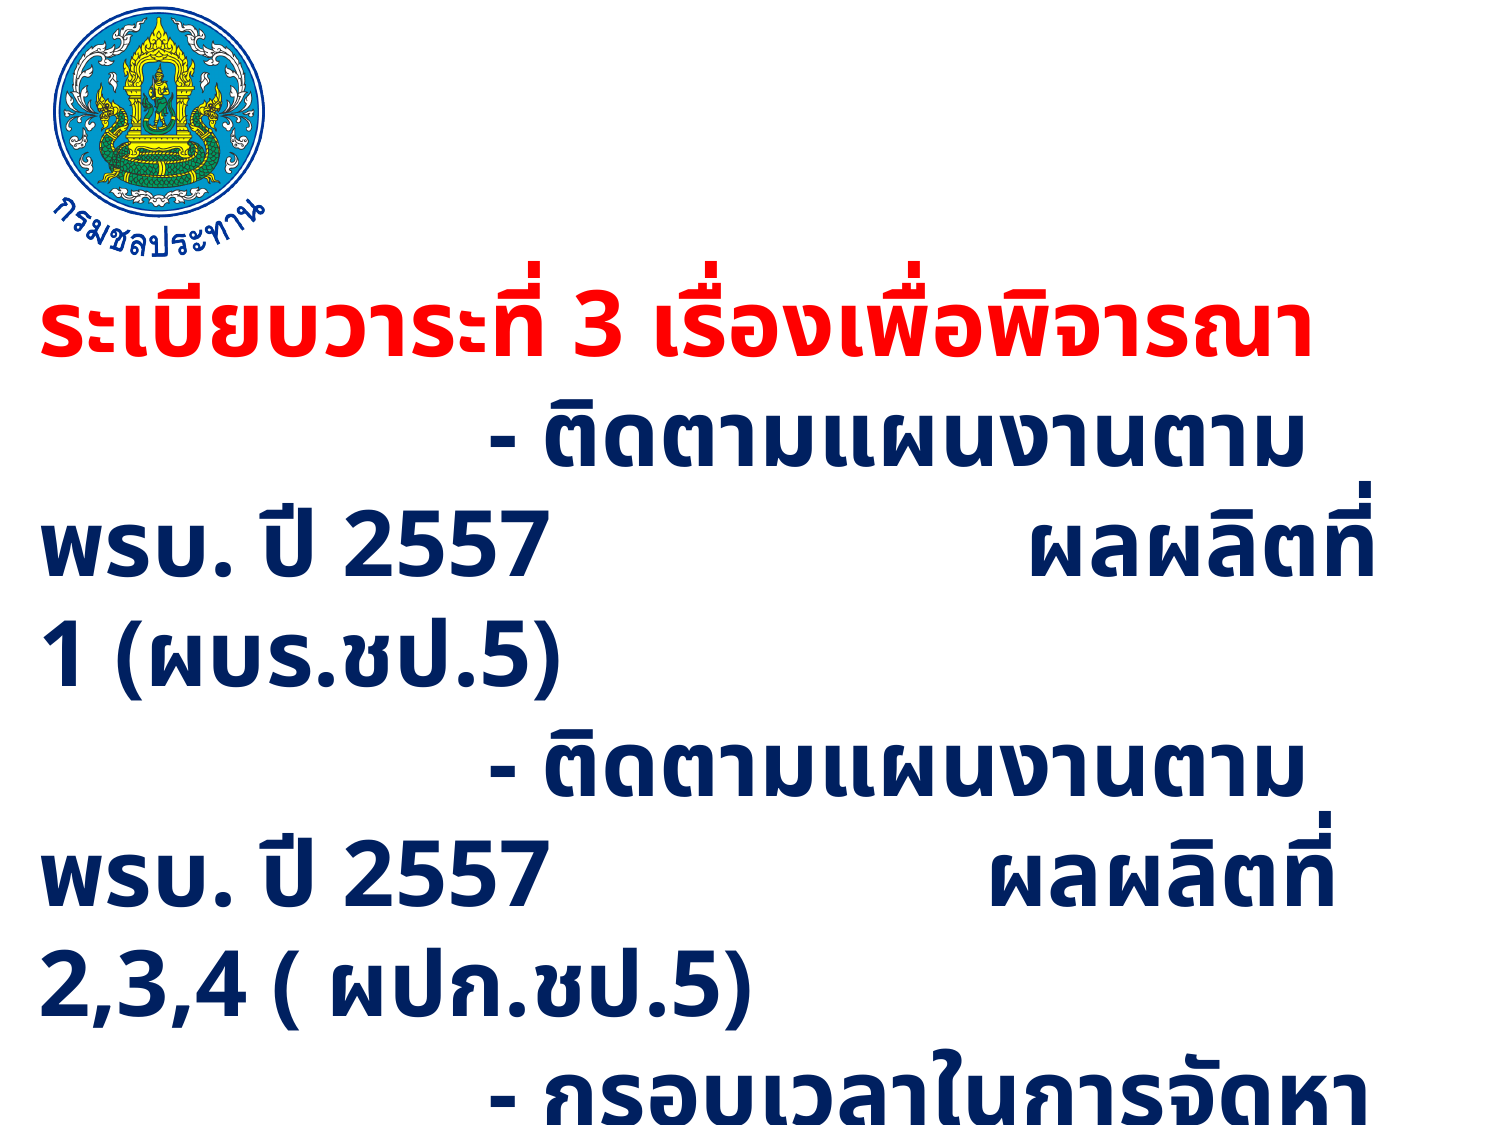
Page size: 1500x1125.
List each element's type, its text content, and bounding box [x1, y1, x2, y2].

picture [46, 0, 270, 265]
text_box ระเบียบวาระที่ 3 เรื่องเพื่อพิจารณา - ติดตามแผนงานตาม พรบ. ปี 2557 ผลผลิตที่ 1 (ผบร.ชป.5) - ติดตามแผนงานตาม พรบ. ปี 2557 ผลผลิตที่ 2,3,4 ( ผปก.ชป.5) - กรอบเวลาในการจัดหางานตาม พรบ.พ.ศ. 2557 [23, 257, 1465, 1043]
